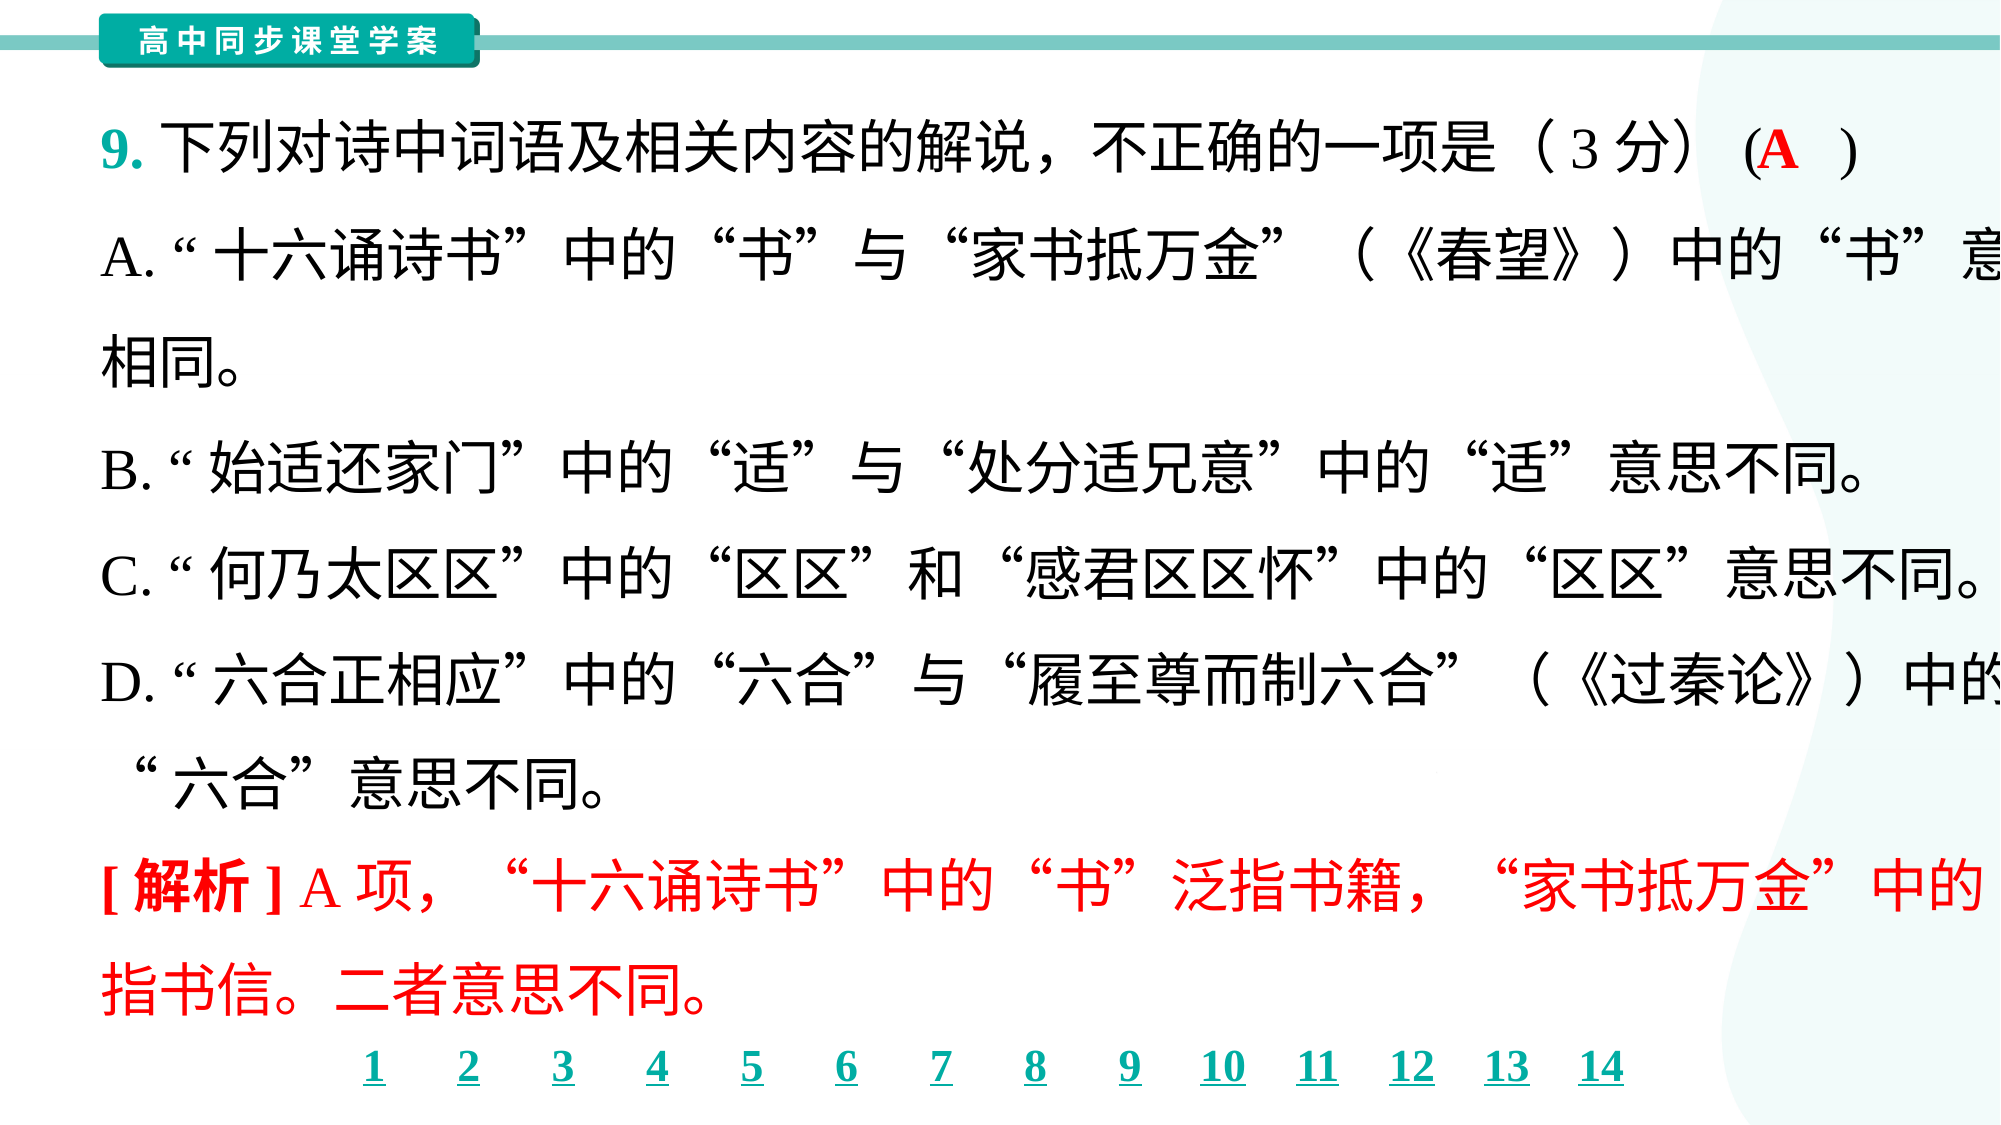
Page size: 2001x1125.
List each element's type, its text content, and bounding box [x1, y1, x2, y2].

picture [0, 0, 2000, 1125]
text_box [解析] A项，“十六诵诗书”中的“书”泛指书籍，“家书抵万金”中的“书” 指书信。二者意思不同。 [100, 812, 1899, 1013]
text_box 9.下列对诗中词语及相关内容的解说，不正确的一项是（3分）( ) [100, 76, 1735, 169]
text_box A [1735, 75, 1821, 169]
text_box A. “十六诵诗书”中的“书”与“家书抵万金”（《春望》）中的“书”意思 相同。 B. “始适还家门”中的“适”与“处分适兄意”中的“适”意思不同。 C. “何乃太区区”中的“区区”和“感君区区怀”中的“区区”意思不同。 D. “六合正相应”中的“六合”与“履至尊而制六合”（《过秦论》）中的 “六合”意思不同。 [100, 182, 1899, 807]
text_box 9.下列对诗中词语及相关内容的解说，不正确的一项是（3分）( ) [1821, 76, 1899, 169]
